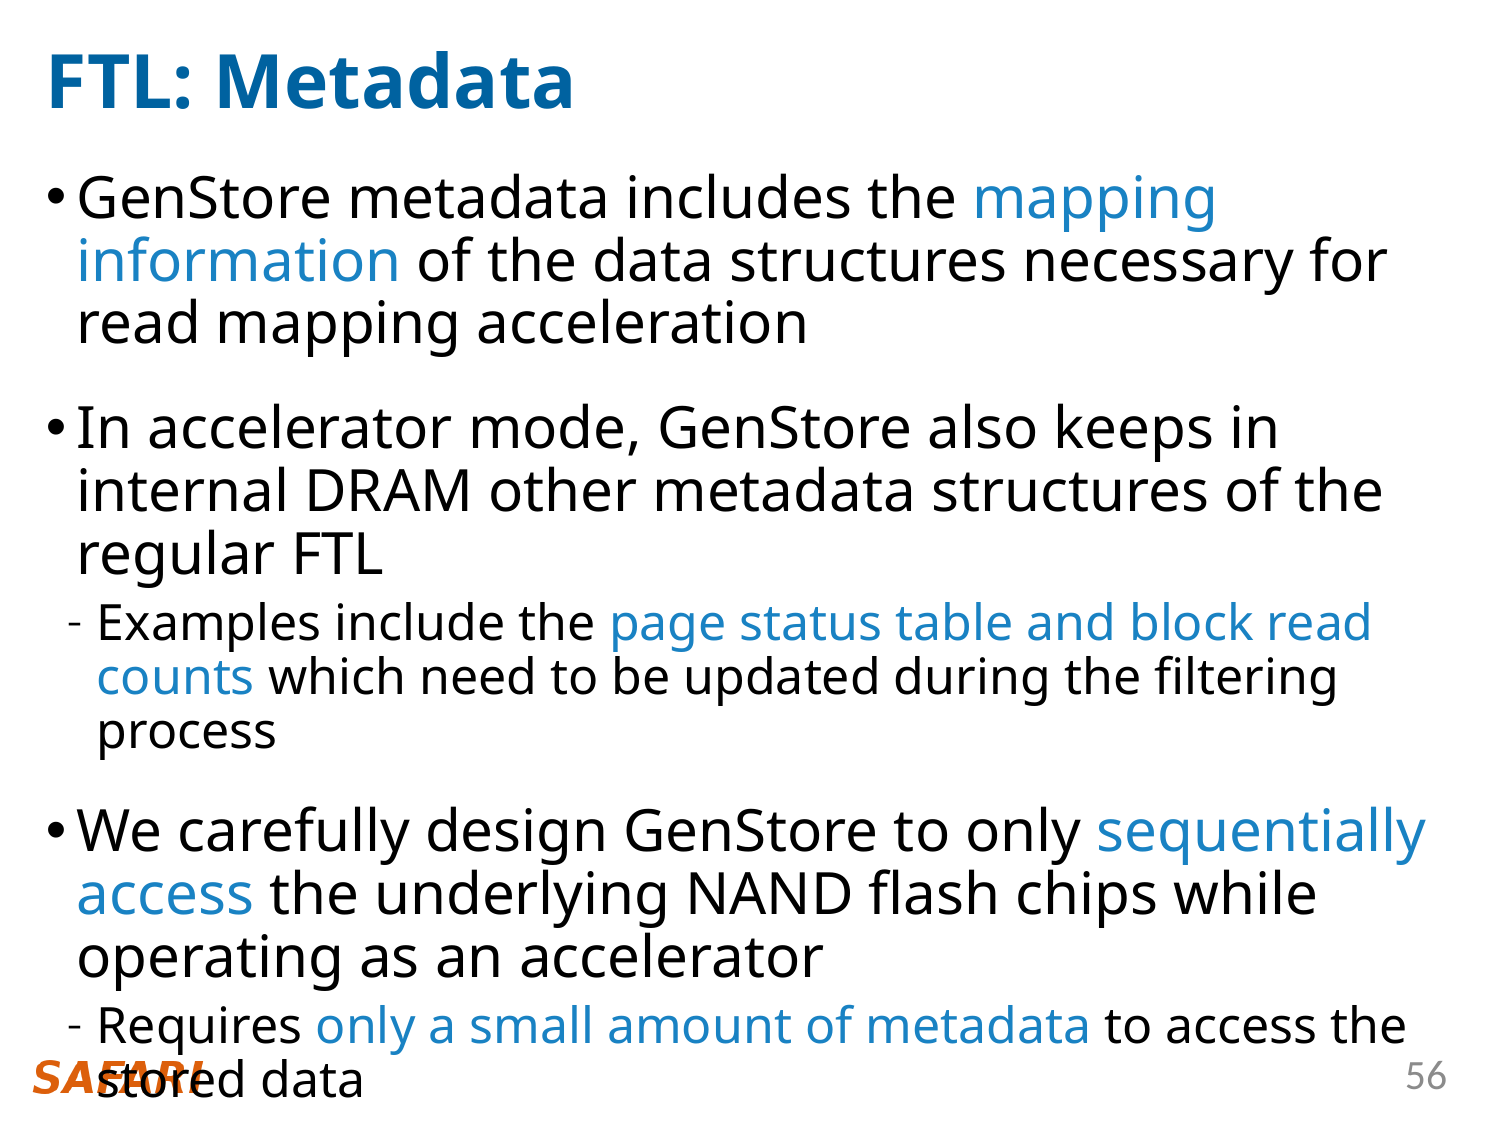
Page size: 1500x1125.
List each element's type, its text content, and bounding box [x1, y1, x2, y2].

list GenStore metadata includes the mapping information of the data structures necessary for read mapping acceleration In accelerator mode, GenStore also keeps in internal DRAM other metadata structures of the regular FTL Examples include the page status table and block read counts which need to be updated during the filtering process We carefully design GenStore to only sequentially access the underlying NAND flash chips while operating as an accelerator Requires only a small amount of metadata to access the stored data [31, 160, 1475, 1043]
picture [31, 1051, 209, 1104]
title FTL: Metadata [31, 15, 1475, 143]
